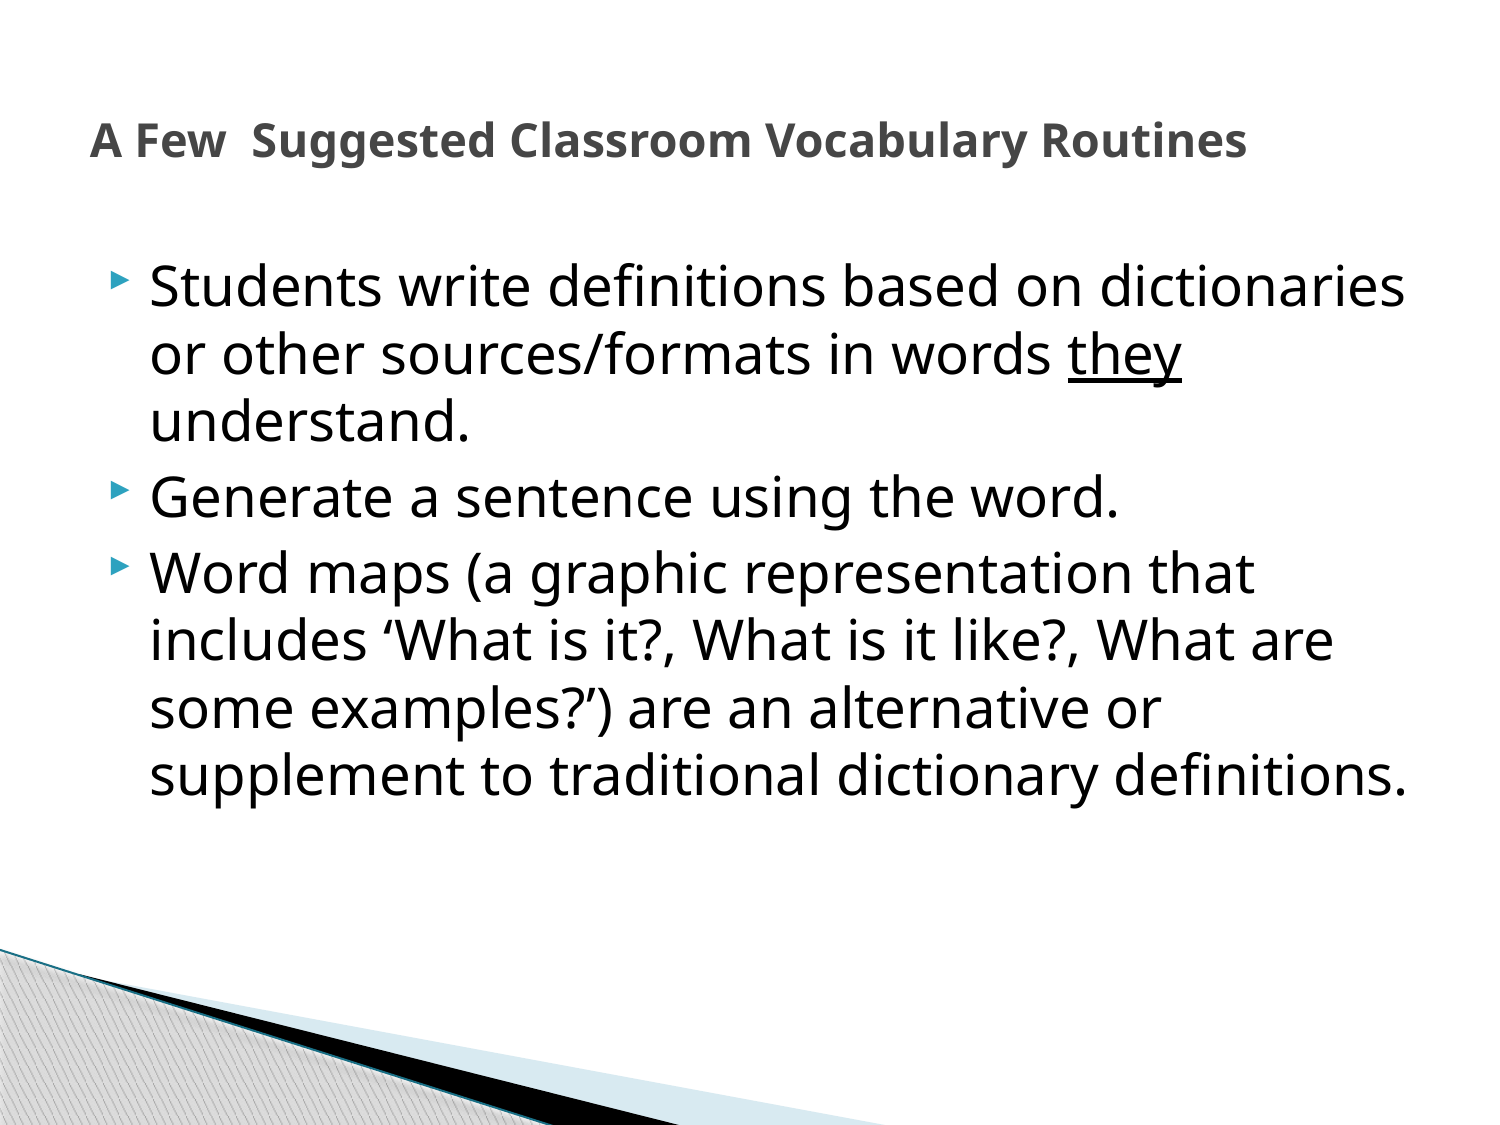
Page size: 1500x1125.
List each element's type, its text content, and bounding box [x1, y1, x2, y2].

title A Few Suggested Classroom Vocabulary Routines [75, 45, 1425, 233]
list Students write definitions based on dictionaries or other sources/formats in words they understand. Generate a sentence using the word. Word maps (a graphic representation that includes ‘What is it?, What is it like?, What are some examples?’) are an alternative or supplement to traditional dictionary definitions. [75, 243, 1425, 986]
